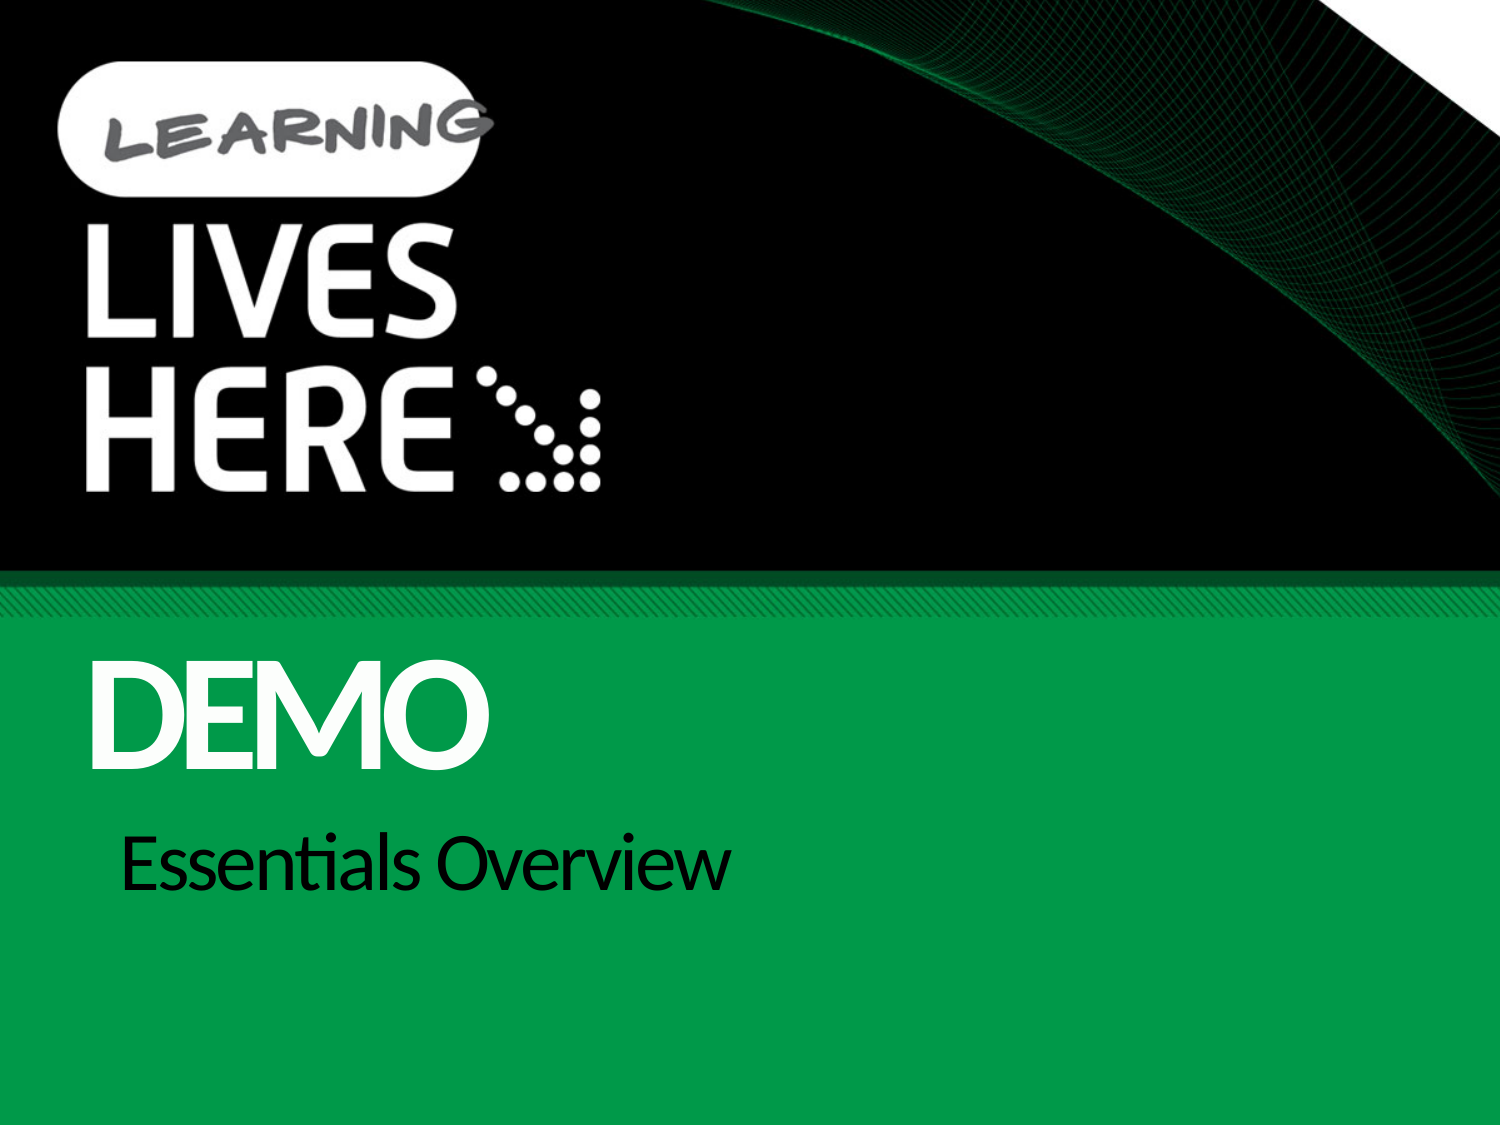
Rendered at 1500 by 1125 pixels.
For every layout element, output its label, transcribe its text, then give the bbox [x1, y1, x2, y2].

title Essentials Overview [119, 818, 1375, 943]
list DEMO [83, 625, 1344, 800]
picture [0, 0, 1500, 1125]
